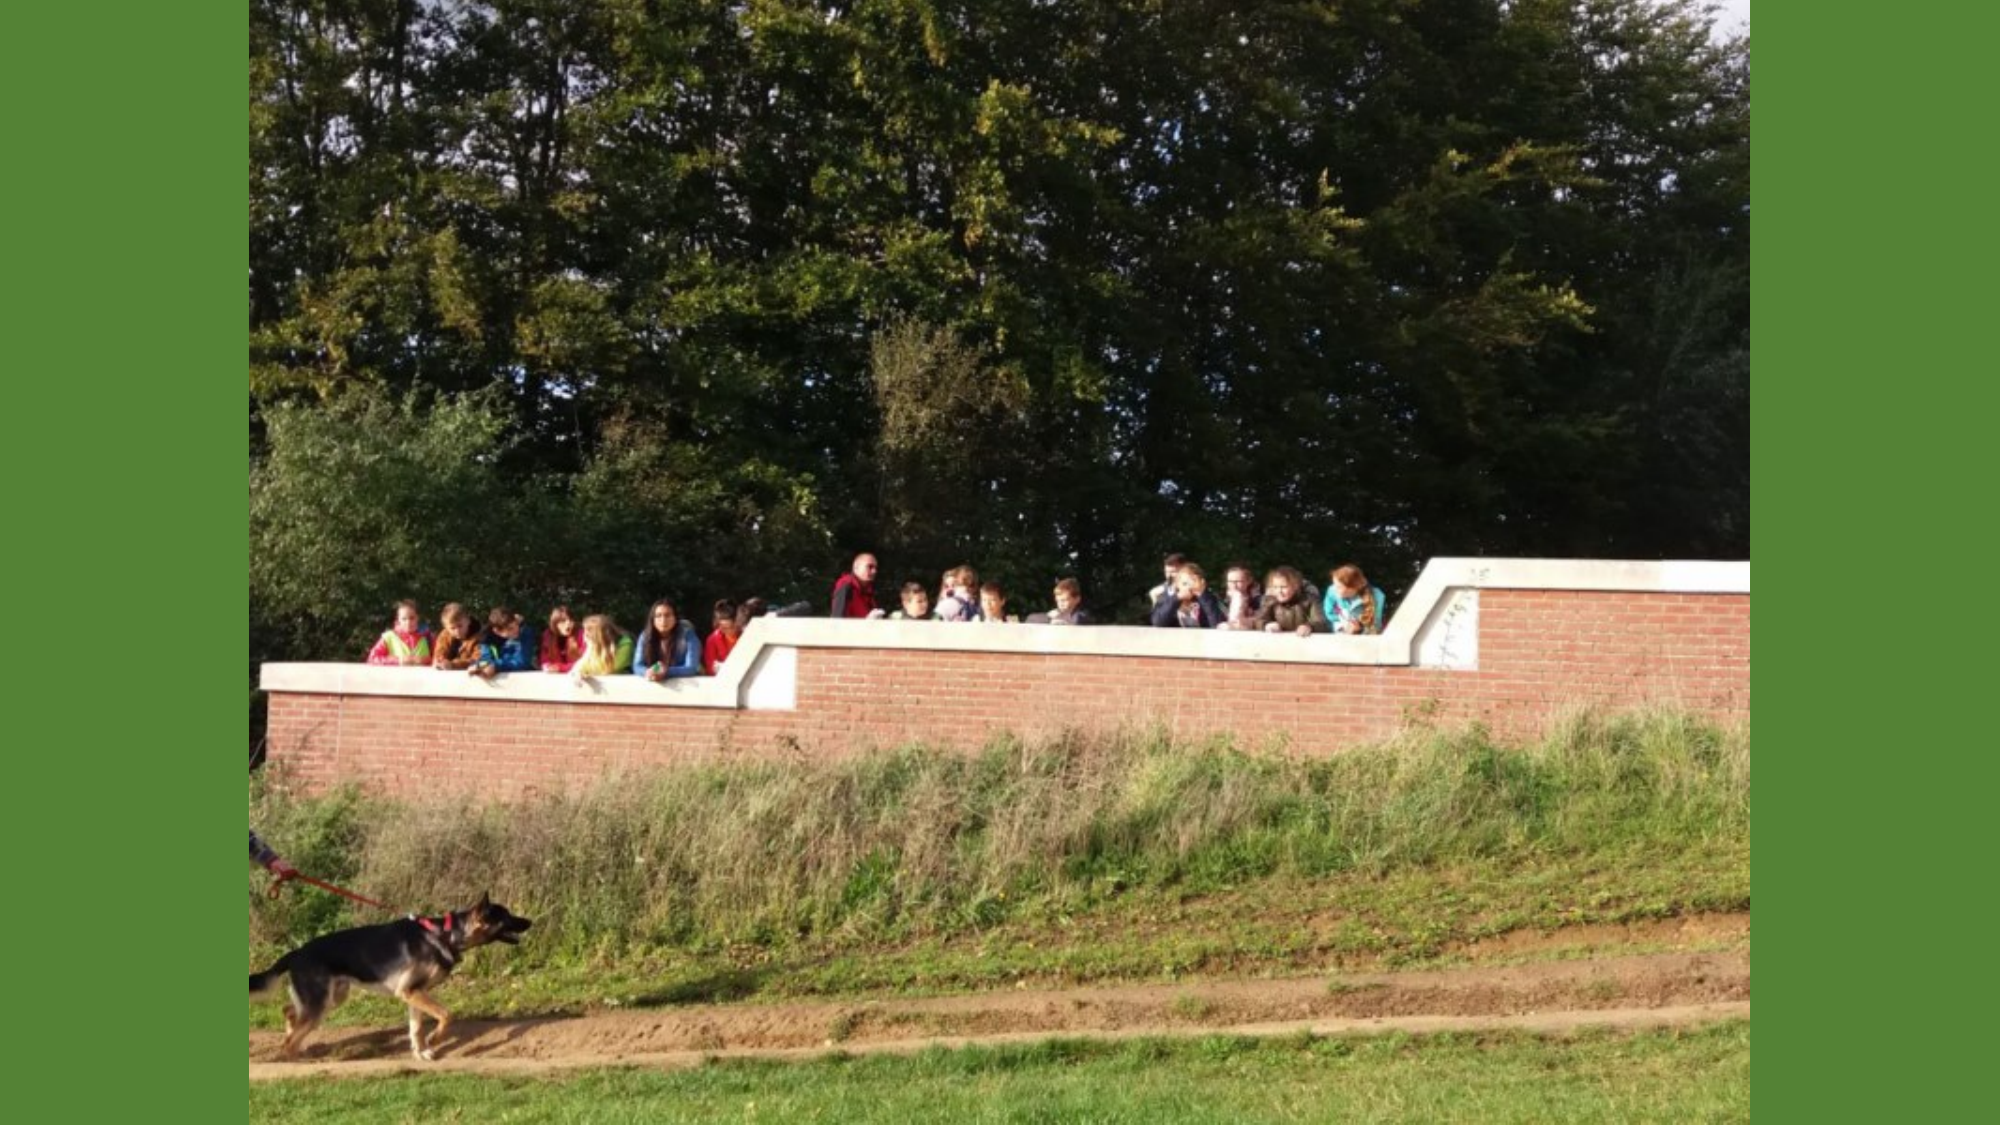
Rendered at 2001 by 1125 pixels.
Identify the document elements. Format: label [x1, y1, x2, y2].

picture [249, 0, 1750, 1125]
